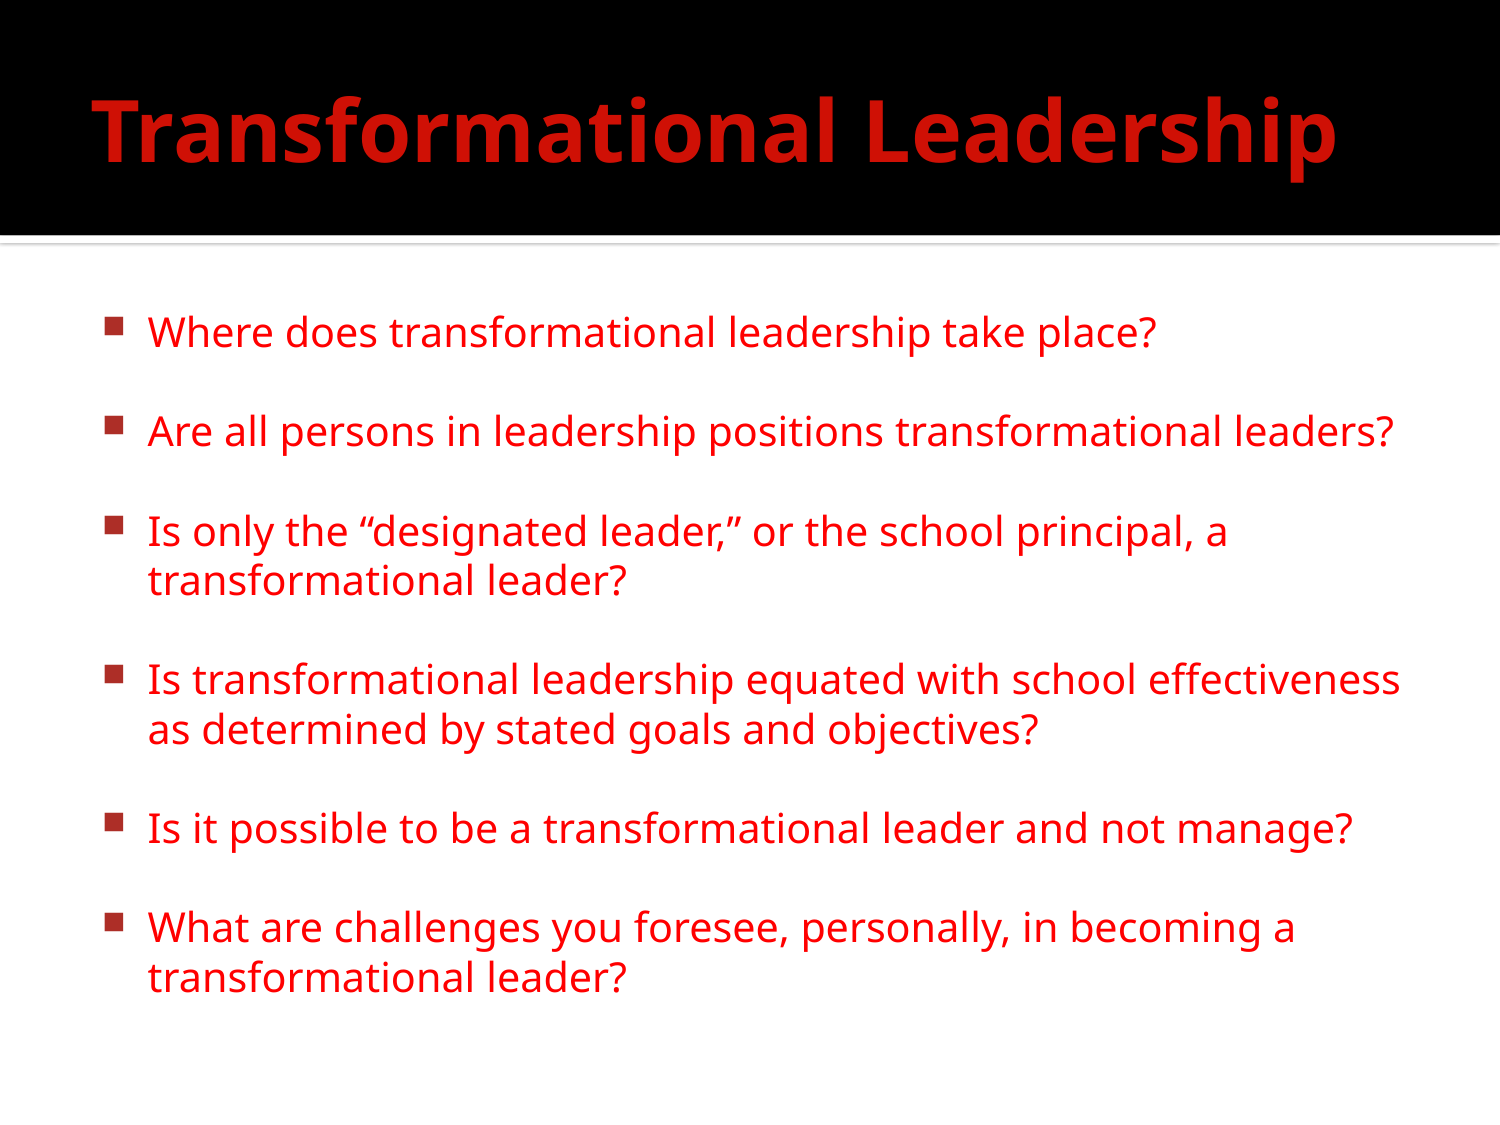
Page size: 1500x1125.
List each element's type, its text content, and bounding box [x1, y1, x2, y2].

title Transformational Leadership [75, 25, 1425, 231]
list Where does transformational leadership take place? Are all persons in leadership positions transformational leaders? Is only the “designated leader,” or the school principal, a transformational leader? Is transformational leadership equated with school effectiveness as determined by stated goals and objectives? Is it possible to be a transformational leader and not manage? What are challenges you foresee, personally, in becoming a transformational leader? [75, 291, 1425, 1050]
